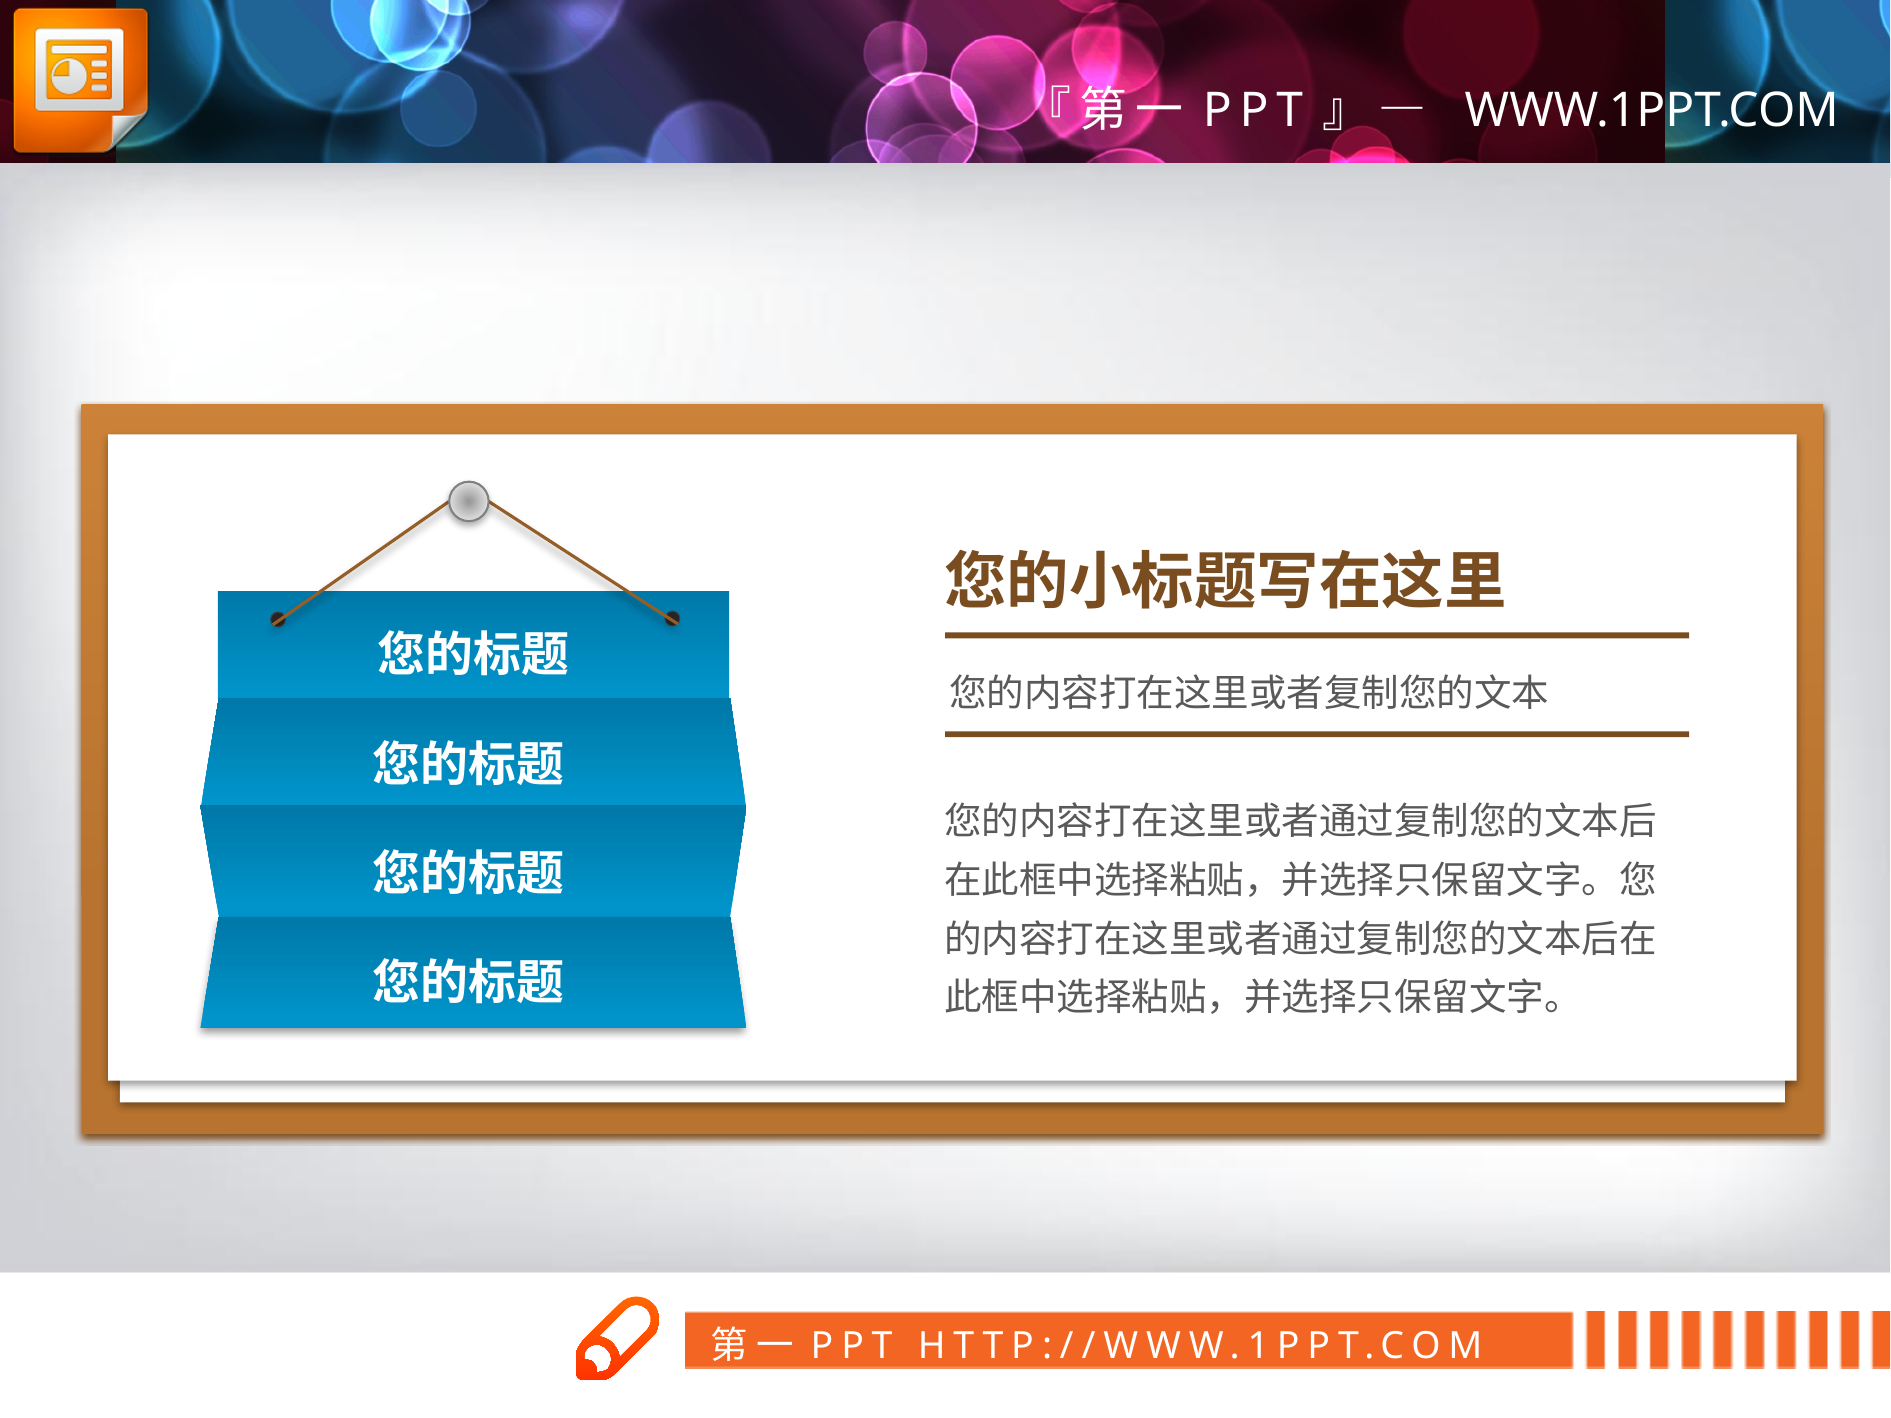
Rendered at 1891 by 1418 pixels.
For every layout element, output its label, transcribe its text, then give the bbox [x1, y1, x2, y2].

text_box [108, 434, 1797, 1081]
text_box [449, 481, 489, 522]
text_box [272, 501, 450, 625]
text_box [488, 501, 678, 625]
text_box 您的内容打在这里或者复制您的文本 [930, 645, 1638, 724]
text_box [945, 731, 1690, 738]
picture [0, 0, 1891, 1275]
text_box 您的内容打在这里或者通过复制您的文本后在此框中选择粘贴，并选择只保留文字。您的内容打在这里或者通过复制您的文本后在此框中选择粘贴，并选择只保留文字。 [925, 774, 1690, 1086]
text_box 您的小标题写在这里 [925, 531, 1571, 626]
text_box [945, 632, 1690, 639]
picture [685, 1311, 1891, 1369]
text_box [119, 1091, 1785, 1103]
text_box [81, 404, 1824, 1134]
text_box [200, 591, 747, 1029]
